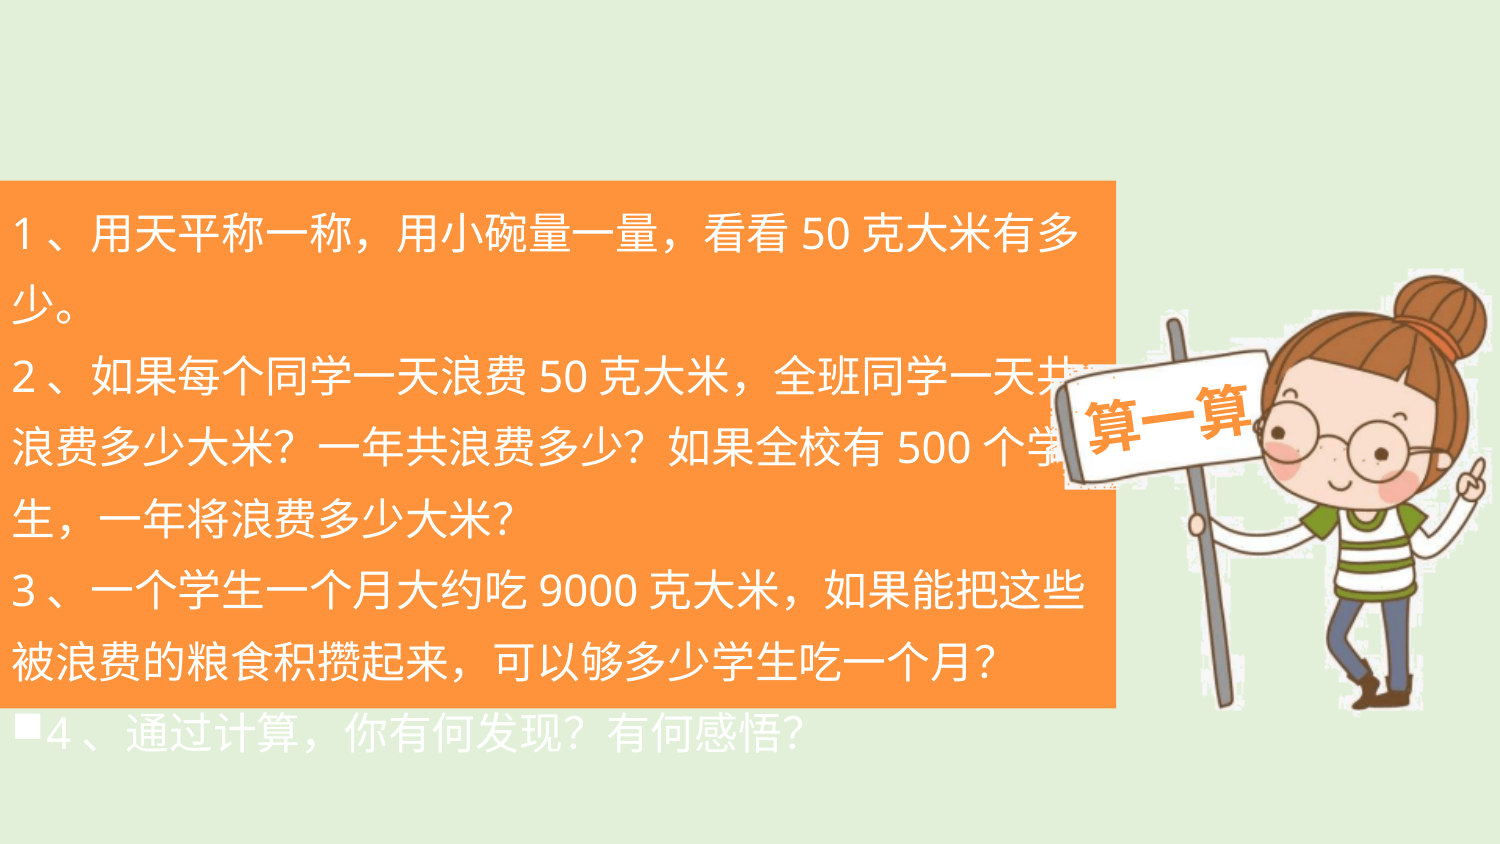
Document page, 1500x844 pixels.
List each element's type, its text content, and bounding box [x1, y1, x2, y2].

text_box 1、用天平称一称，用小碗量一量，看看50克大米有多少。 2、如果每个同学一天浪费50克大米，全班同学一天共浪费多少大米？一年共浪费多少？如果全校有500个学生，一年将浪费多少大米？ 3、一个学生一个月大约吃9000克大米，如果能把这些被浪费的粮食积攒起来，可以够多少学生吃一个月？ 4、通过计算，你有何发现？有何感悟？ [0, 181, 1115, 764]
picture [996, 214, 1500, 744]
